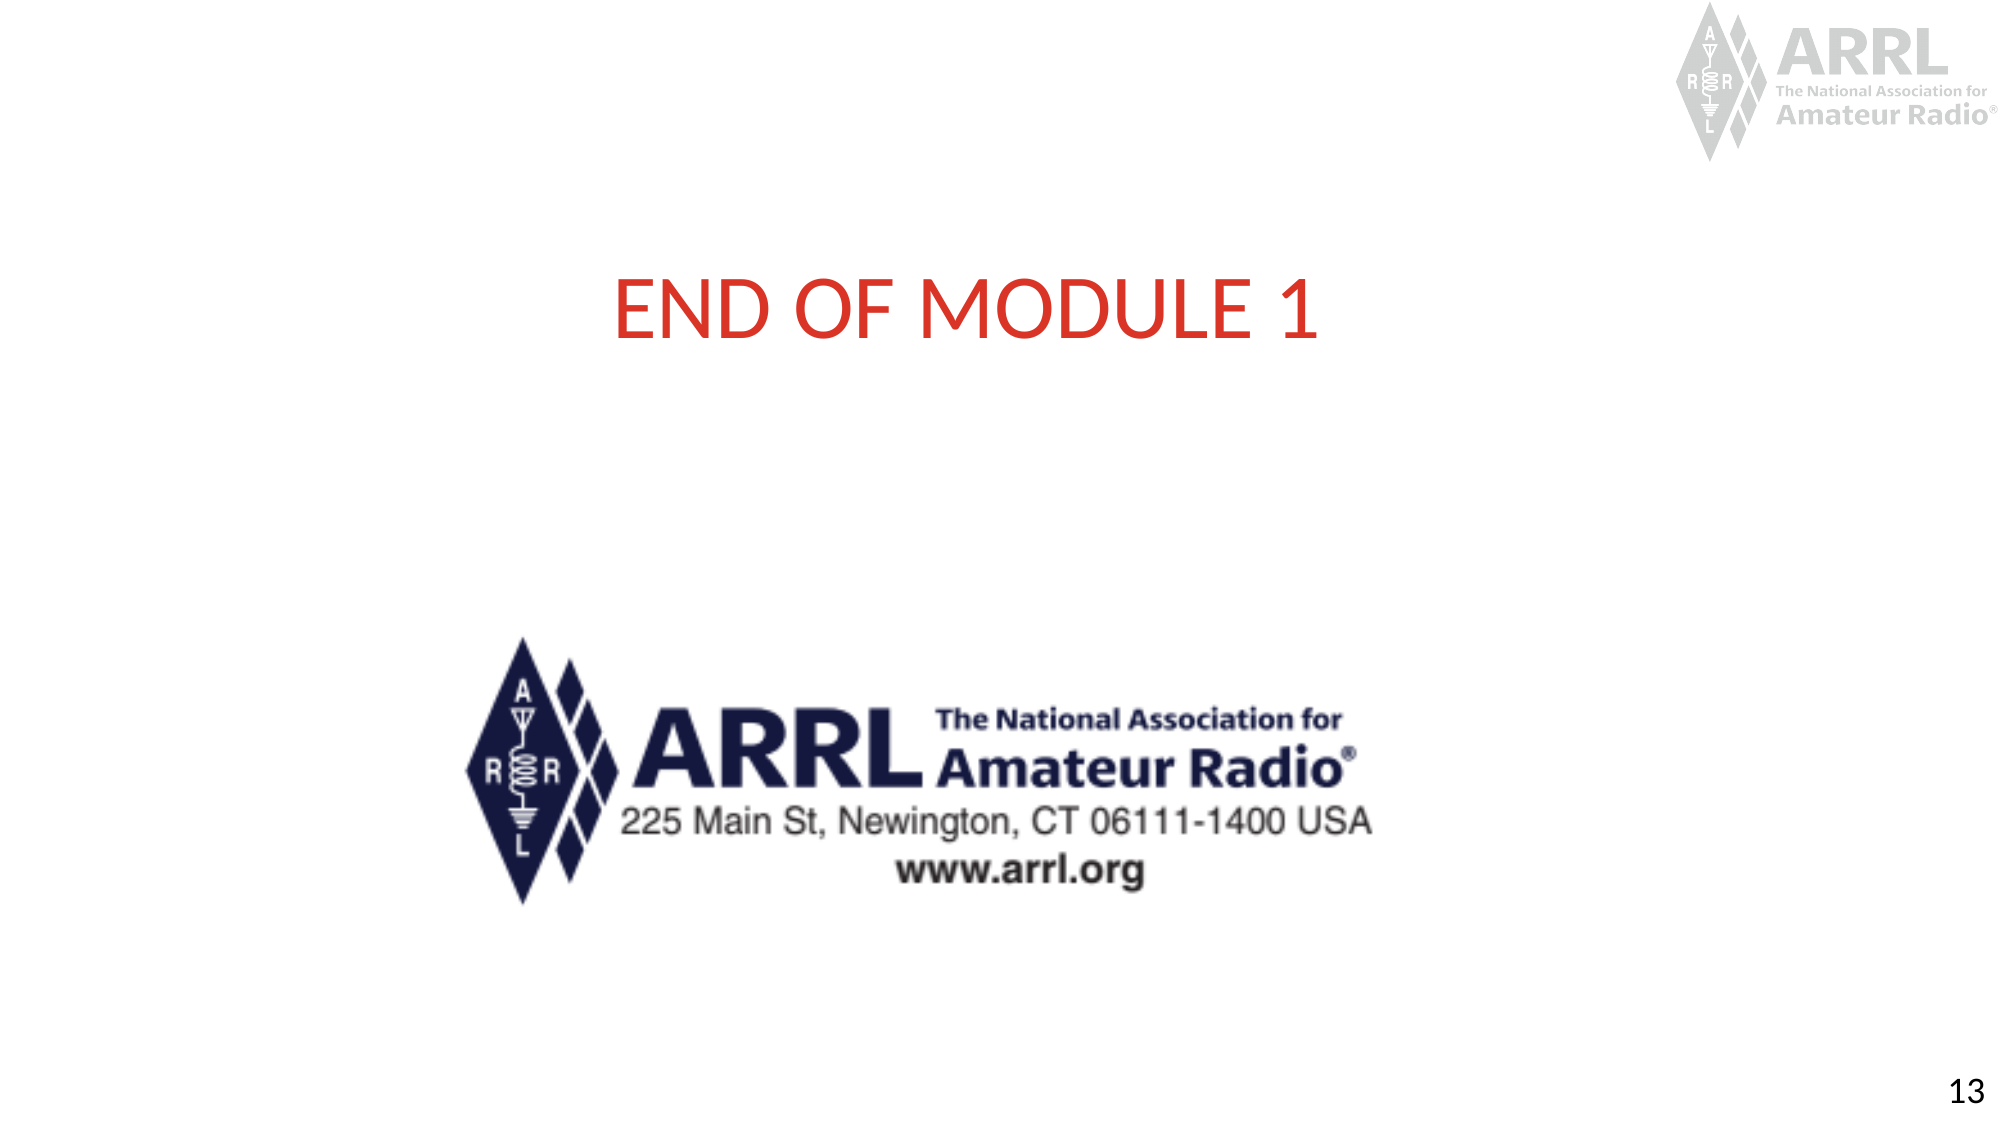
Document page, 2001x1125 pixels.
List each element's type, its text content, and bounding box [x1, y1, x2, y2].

title END OF MODULE 1 [104, 200, 1830, 419]
picture [1674, 0, 2000, 164]
picture [453, 623, 1401, 925]
